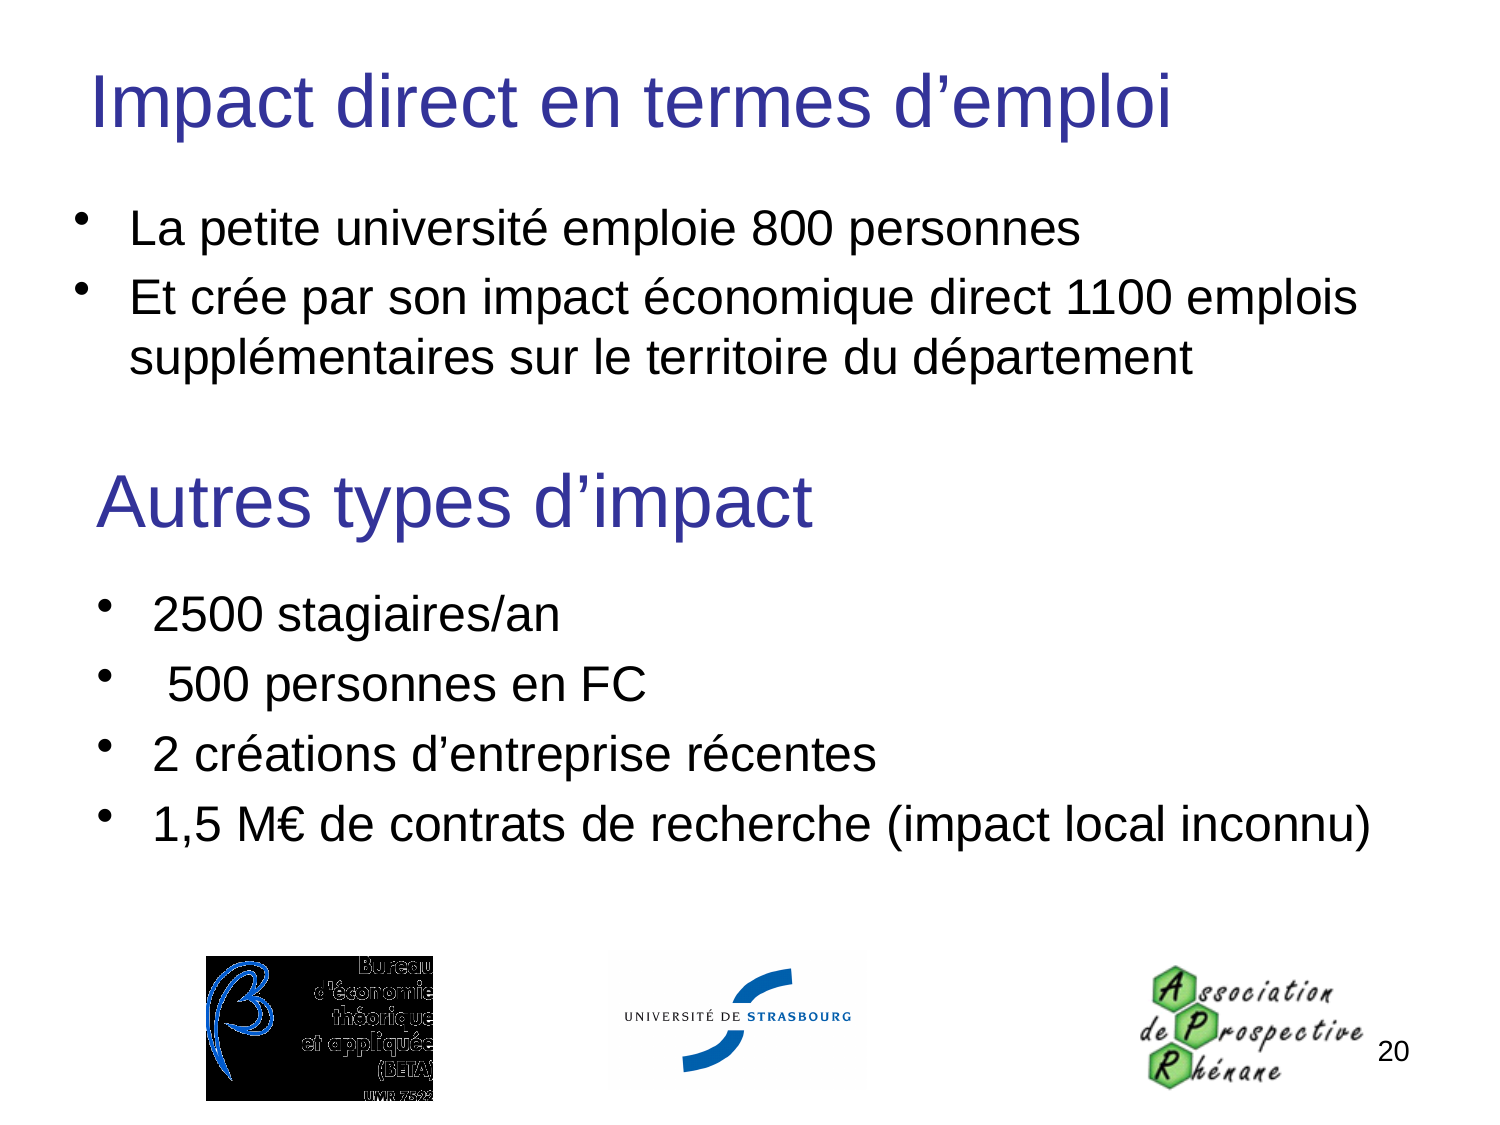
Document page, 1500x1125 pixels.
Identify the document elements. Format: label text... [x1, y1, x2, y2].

text_box 2500 stagiaires/an 500 personnes en FC 2 créations d’entreprise récentes 1,5 M€ de contrats de recherche (impact local inconnu) [81, 574, 1432, 926]
slide_number 20 [1074, 1024, 1426, 1103]
list La petite université emploie 800 personnes Et crée par son impact économique direct 1100 emplois supplémentaires sur le territoire du département [58, 187, 1409, 434]
text_box Autres types d’impact [81, 445, 1432, 574]
text_box [99, 70, 1450, 258]
title Impact direct en termes d’emploi [75, 45, 1425, 187]
